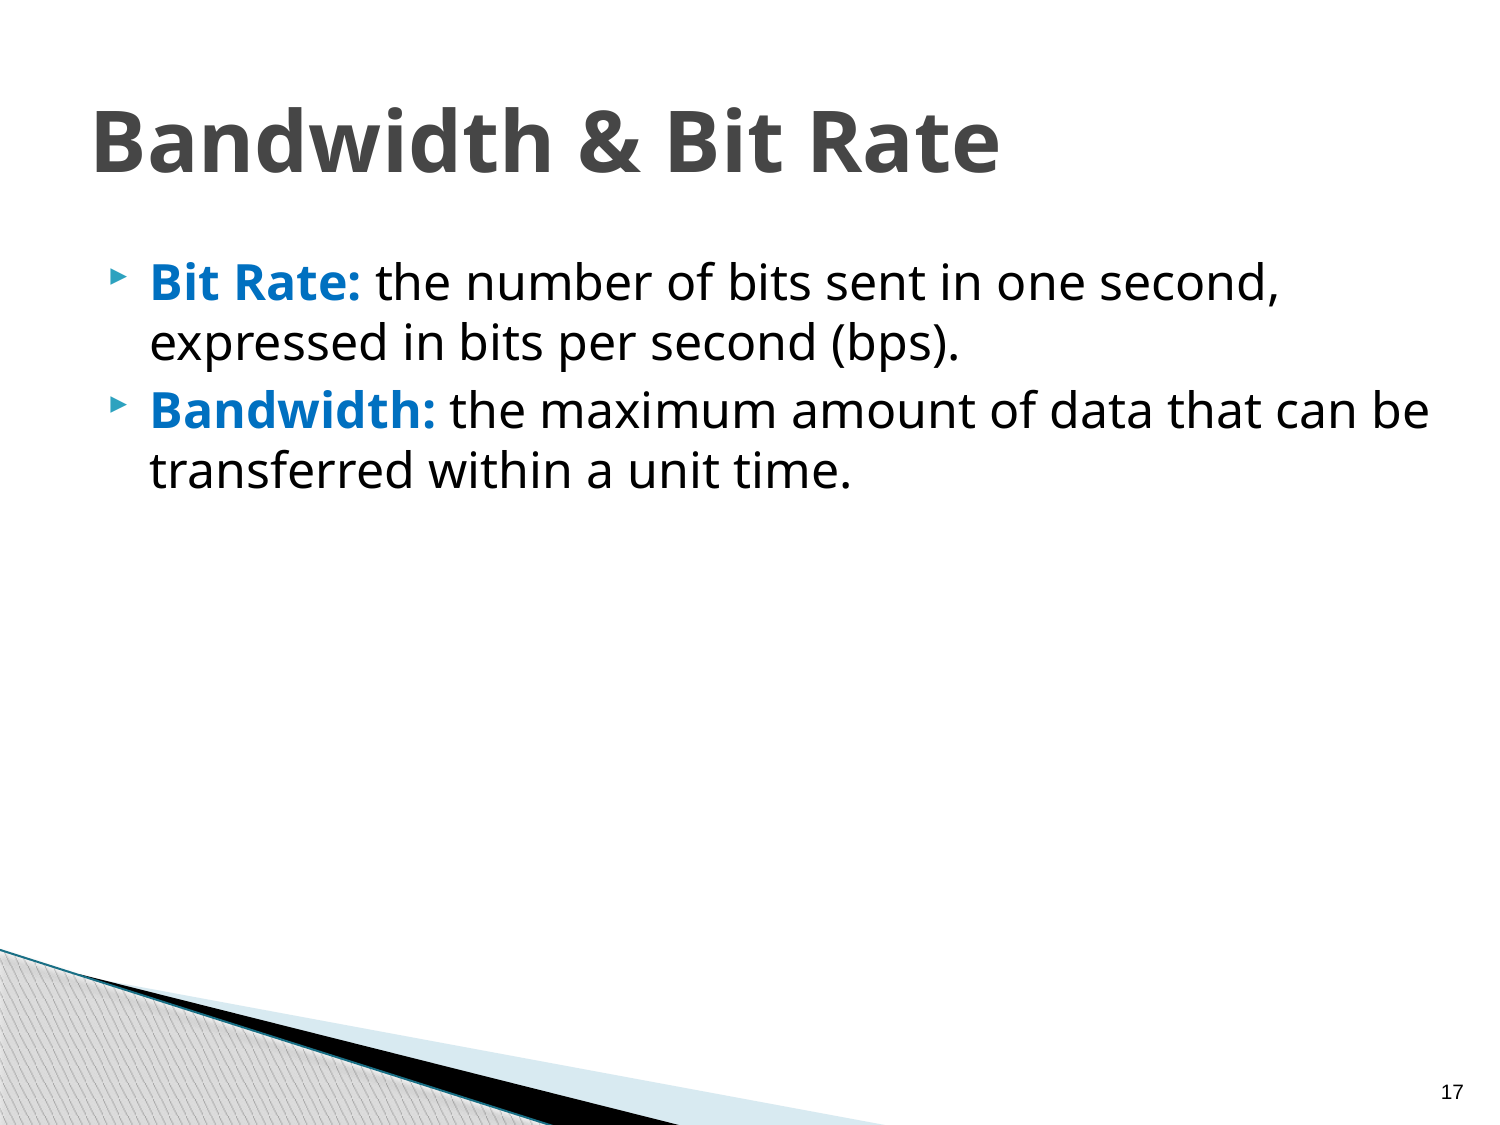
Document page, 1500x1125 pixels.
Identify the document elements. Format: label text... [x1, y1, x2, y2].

title Bandwidth & Bit Rate [75, 45, 1425, 233]
slide_number 17 [1418, 1051, 1479, 1112]
list Bit Rate: the number of bits sent in one second, expressed in bits per second (bps). Bandwidth: the maximum amount of data that can be transferred within a unit time. [75, 243, 1479, 986]
